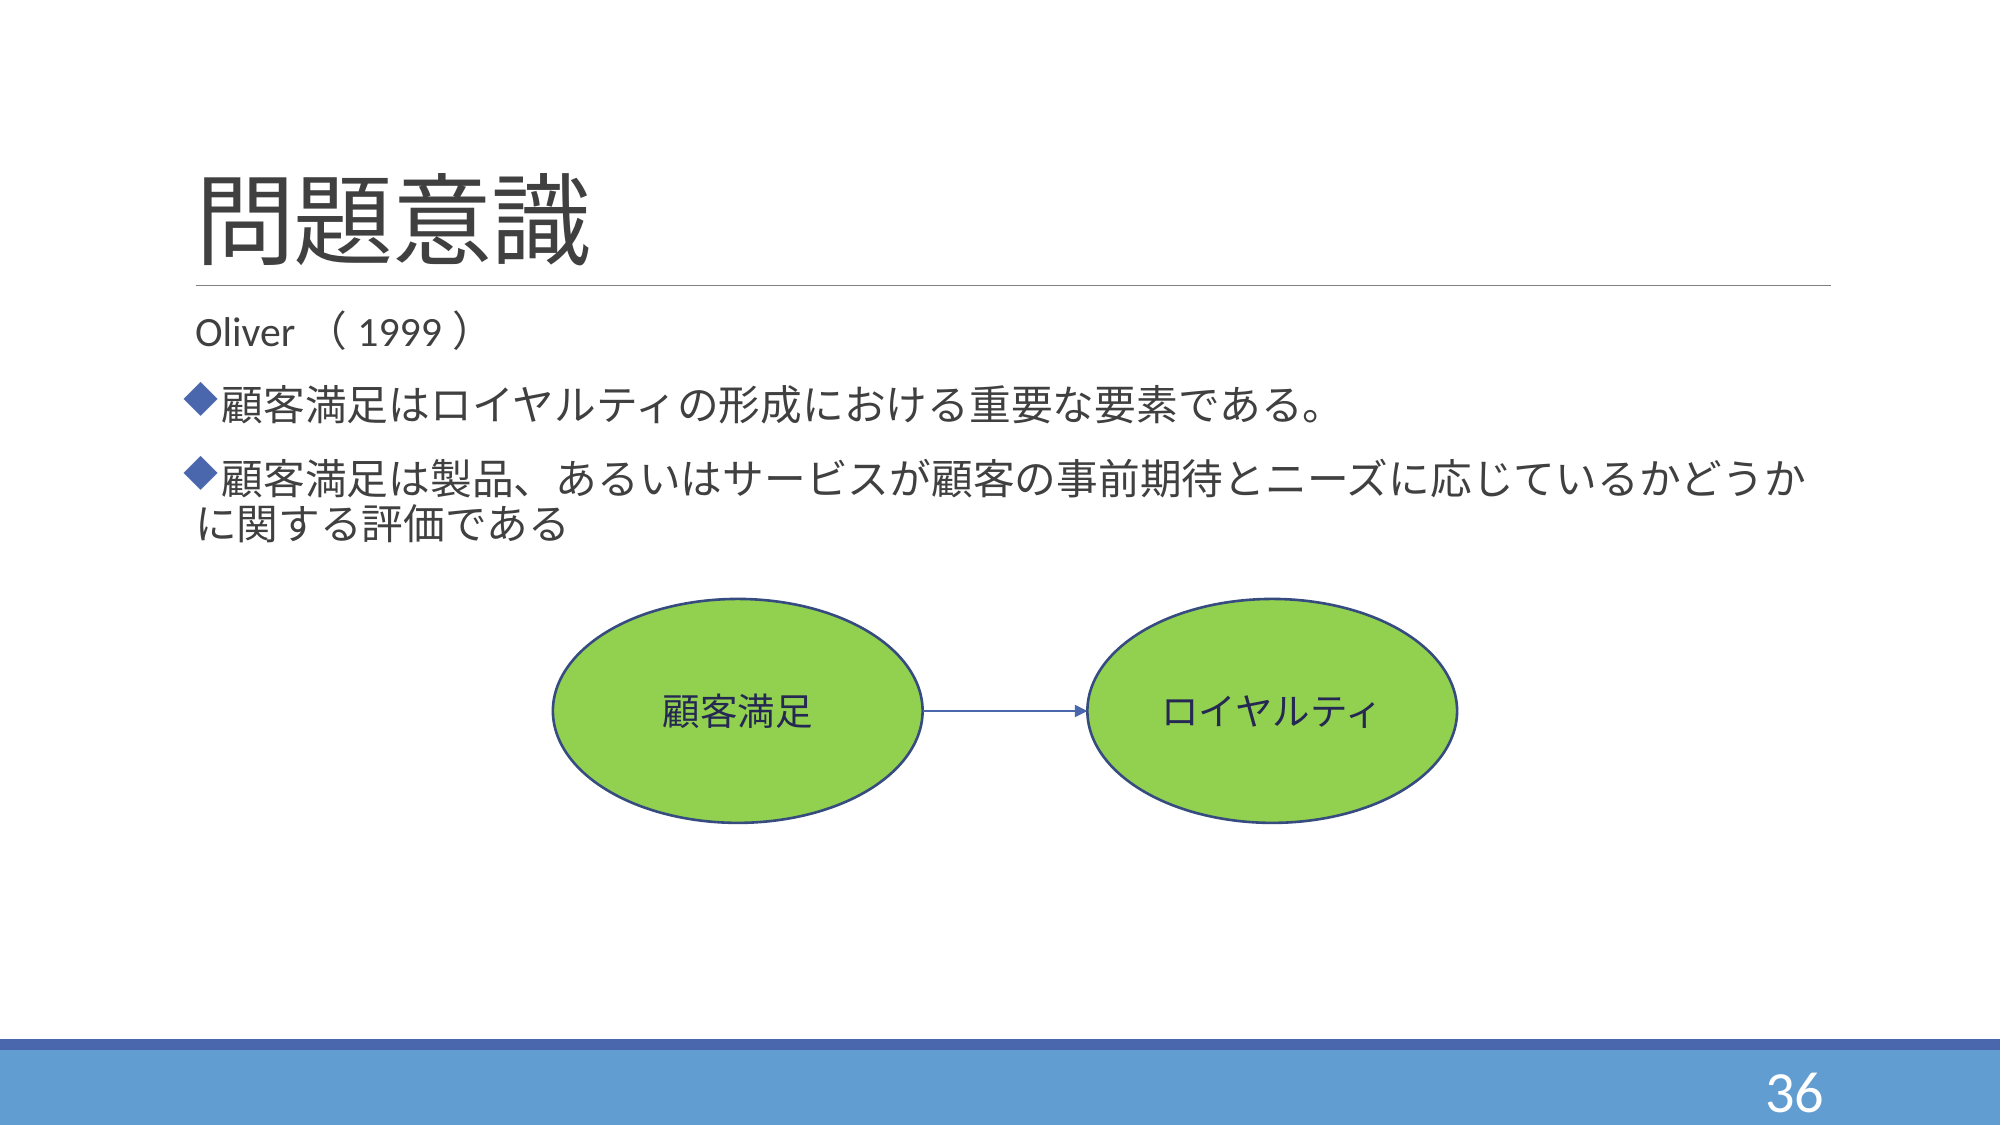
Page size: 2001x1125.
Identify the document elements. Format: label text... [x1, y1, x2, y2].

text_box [552, 598, 1458, 824]
slide_number 36 [1624, 1059, 1840, 1120]
list Oliver（1999） 顧客満足はロイヤルティの形成における重要な要素である。 顧客満足は製品、あるいはサービスが顧客の事前期待とニーズに応じているかどうかに関する評価である [180, 302, 1830, 963]
title 問題意識 [180, 47, 1830, 285]
